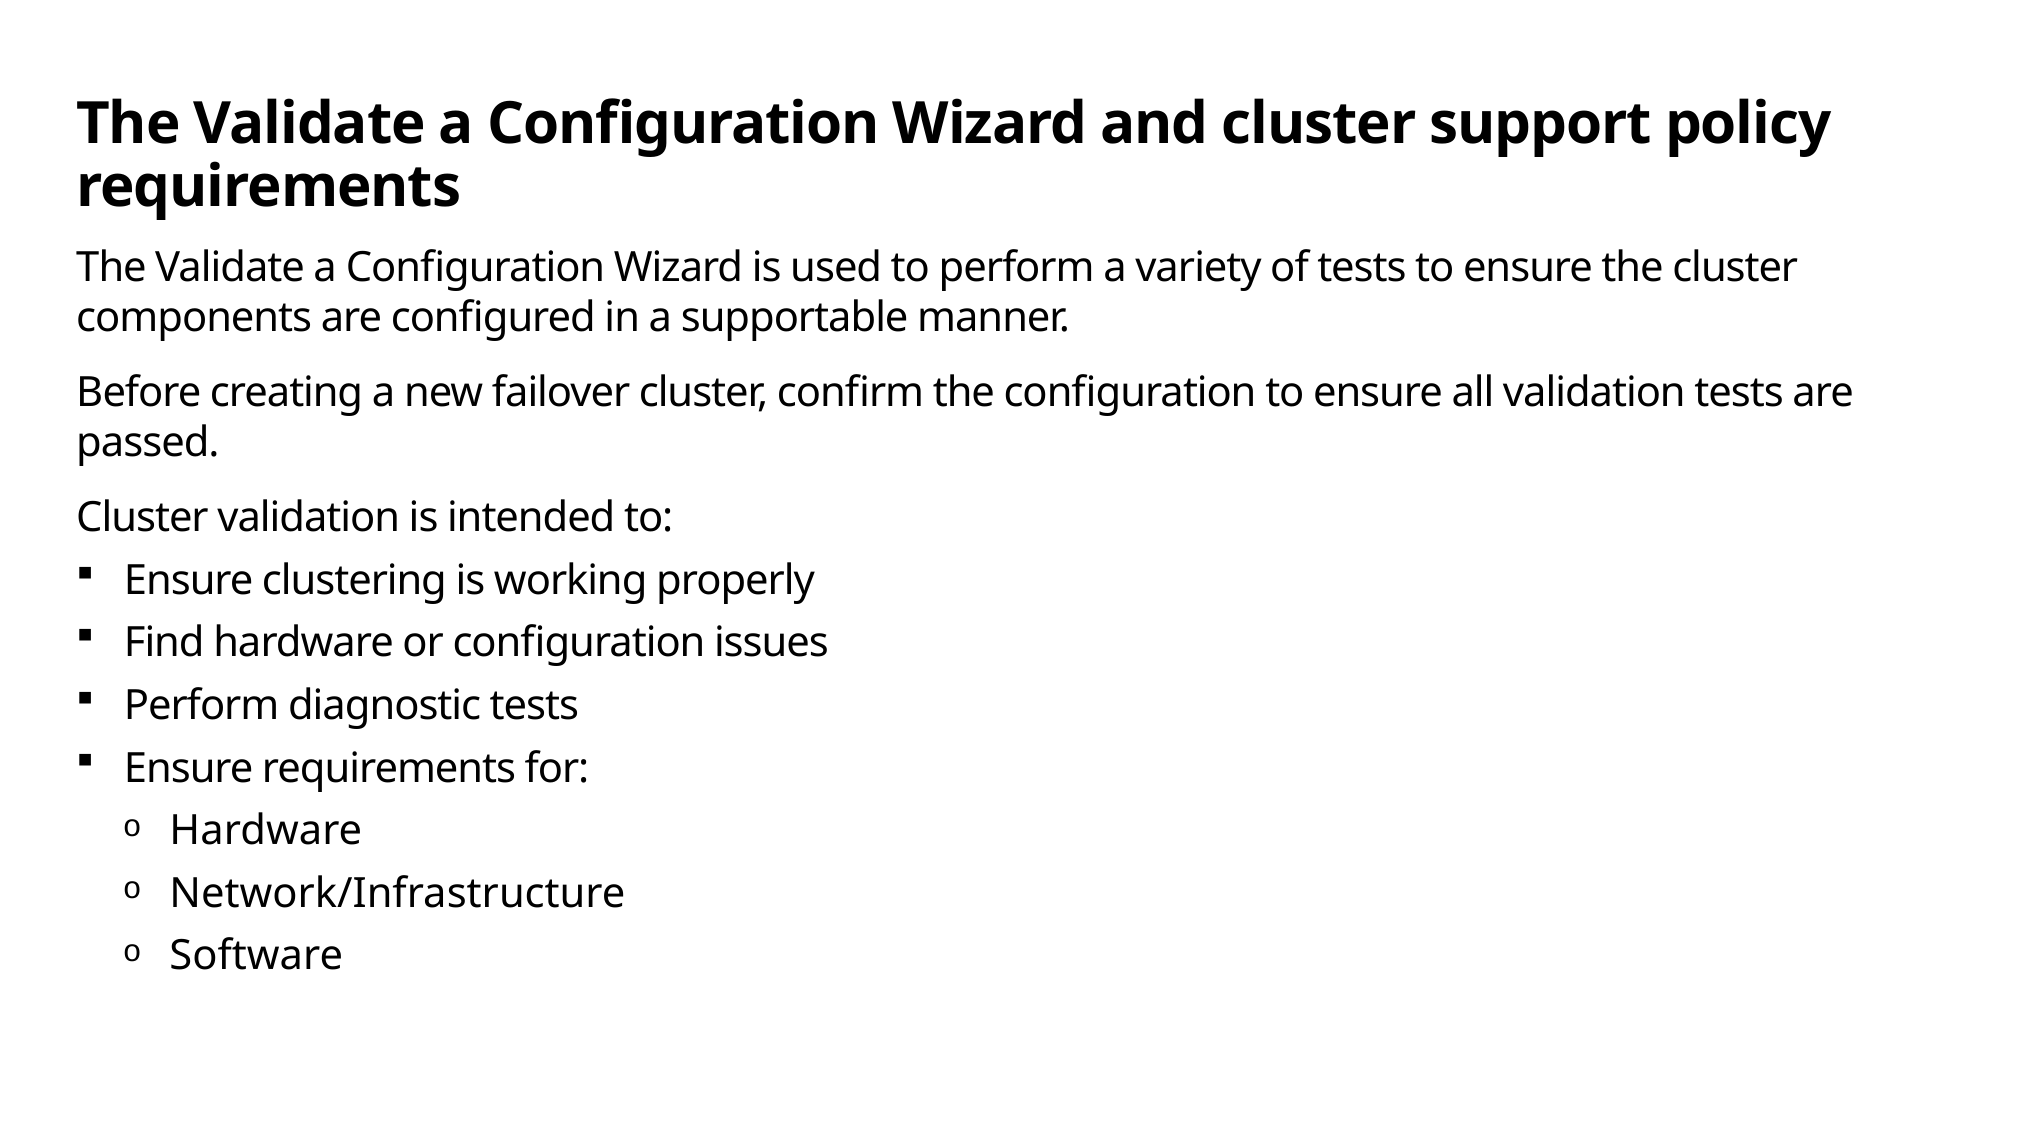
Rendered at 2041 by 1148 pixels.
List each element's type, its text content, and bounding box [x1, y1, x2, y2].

title The Validate a Configuration Wizard and cluster support policy requirements [76, 93, 1968, 240]
list The Validate a Configuration Wizard is used to perform a variety of tests to ensure the cluster components are configured in a supportable manner. Before creating a new failover cluster, confirm the configuration to ensure all validation tests are passed. Cluster validation is intended to: Ensure clustering is working properly Find hardware or configuration issues Perform diagnostic tests Ensure requirements for: Hardware Network/Infrastructure Software [76, 240, 1970, 1074]
